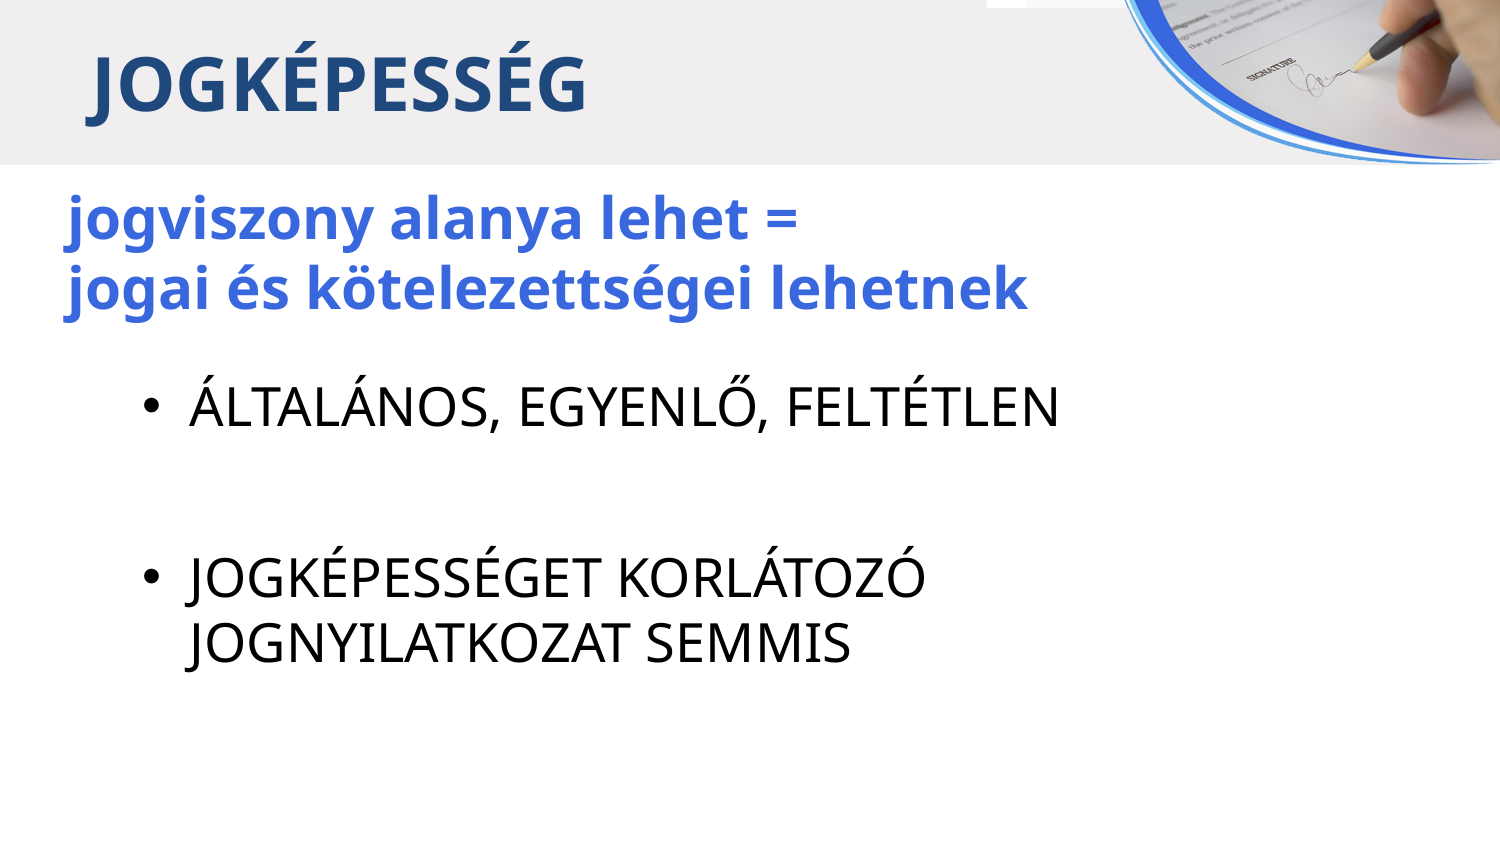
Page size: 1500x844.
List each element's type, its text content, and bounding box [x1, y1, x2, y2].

picture [0, 0, 1500, 844]
list JOGKÉPESSÉG [76, 13, 1500, 151]
list jogviszony alanya lehet = jogai és kötelezettségei lehetnek ÁLTALÁNOS, EGYENLŐ, FELTÉTLEN JOGKÉPESSÉGET KORLÁTOZÓ JOGNYILATKOZAT SEMMIS [53, 173, 1365, 741]
